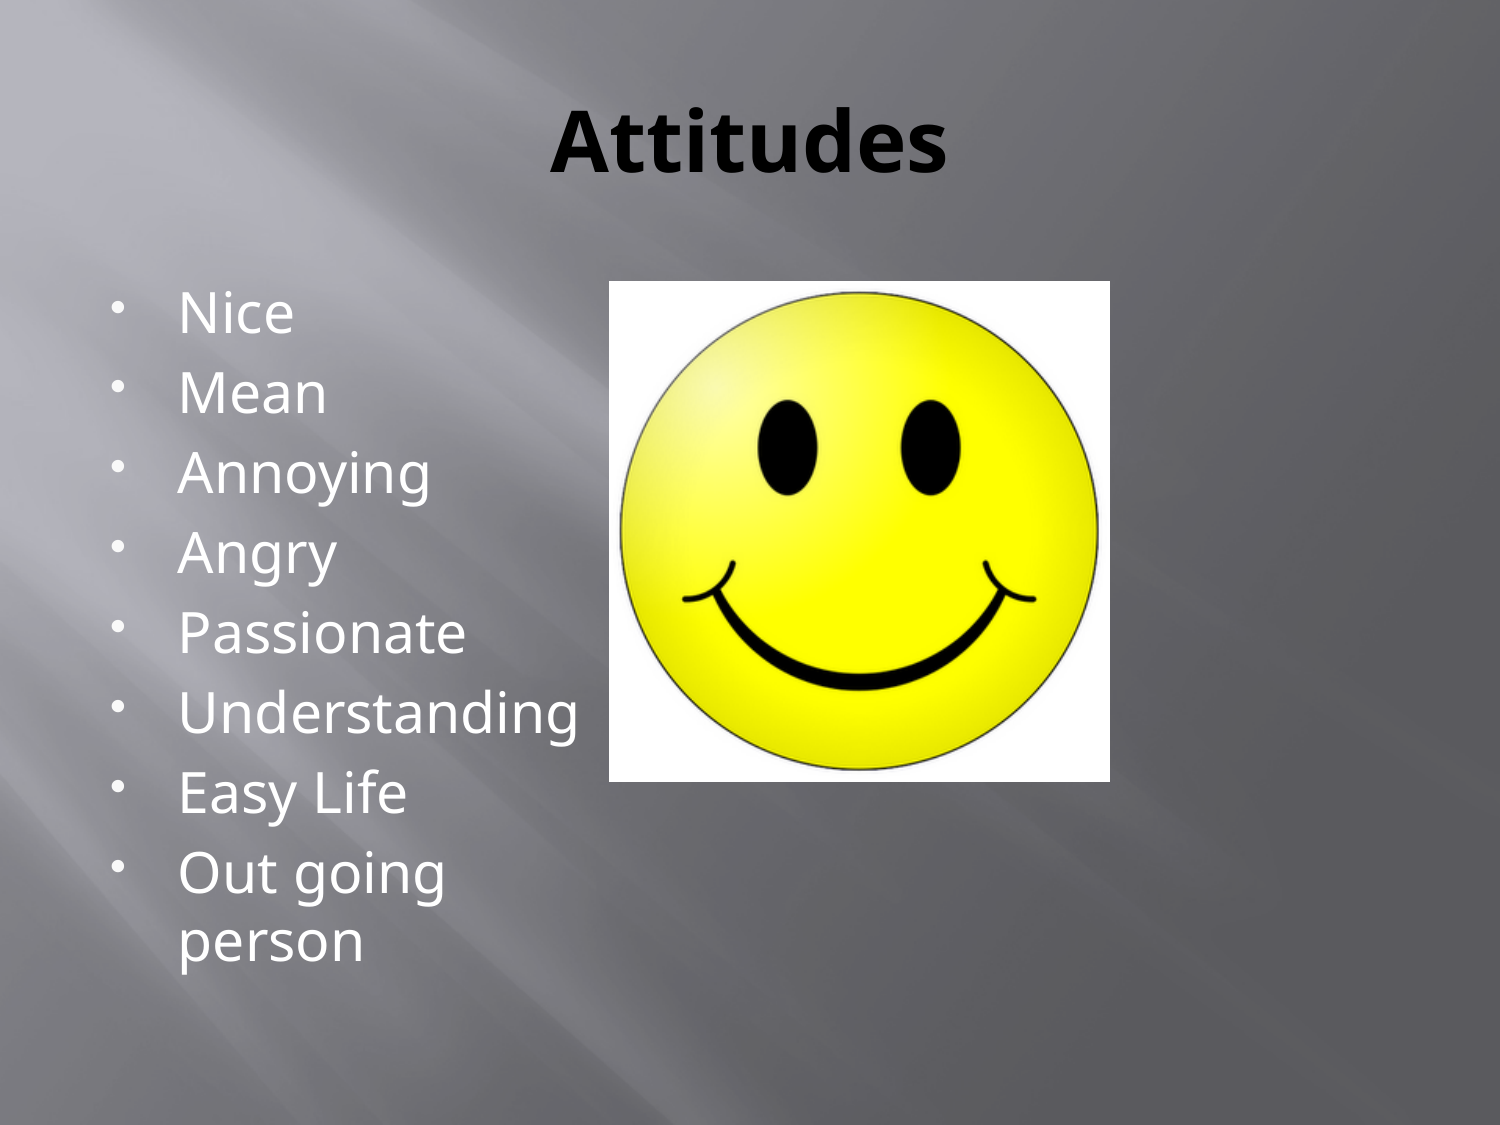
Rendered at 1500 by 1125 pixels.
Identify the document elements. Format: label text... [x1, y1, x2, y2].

list Nice Mean Annoying Angry Passionate Understanding Easy Life Out going person [75, 269, 598, 1005]
title Attitudes [75, 45, 1425, 233]
picture [609, 280, 1110, 782]
